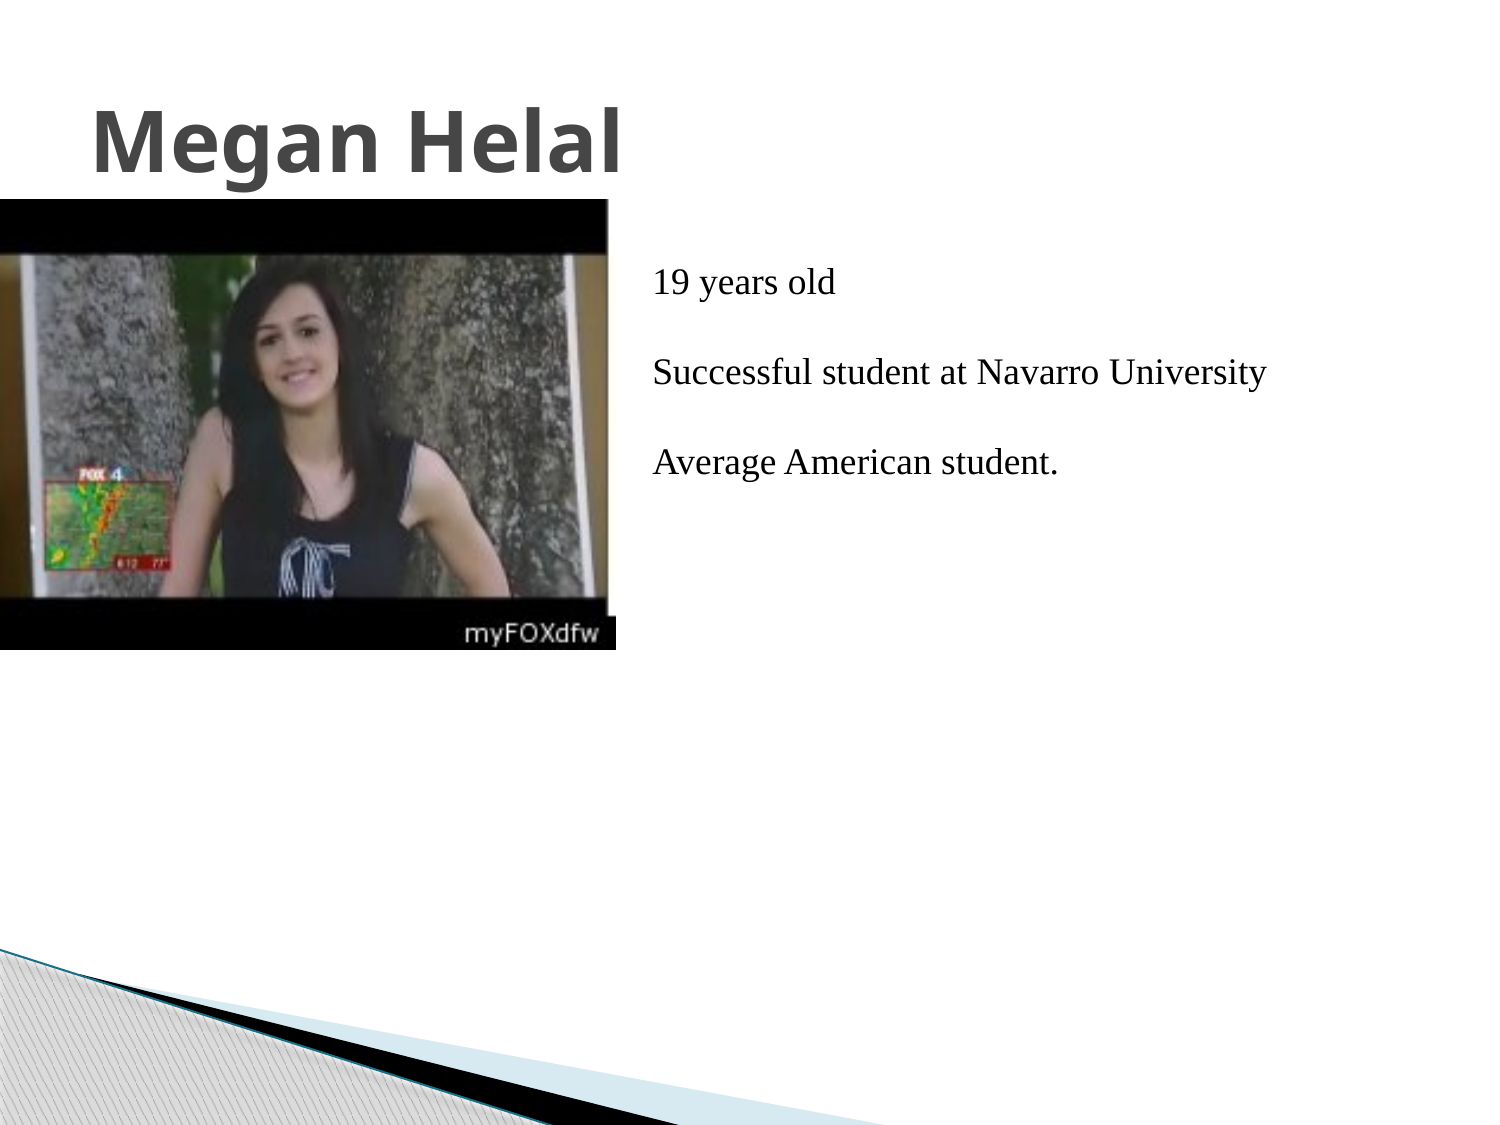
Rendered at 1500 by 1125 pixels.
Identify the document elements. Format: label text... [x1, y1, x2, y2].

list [0, 199, 616, 651]
text_box 19 years old Successful student at Navarro University Average American student. [637, 249, 1475, 535]
title Megan Helal [75, 45, 1425, 233]
